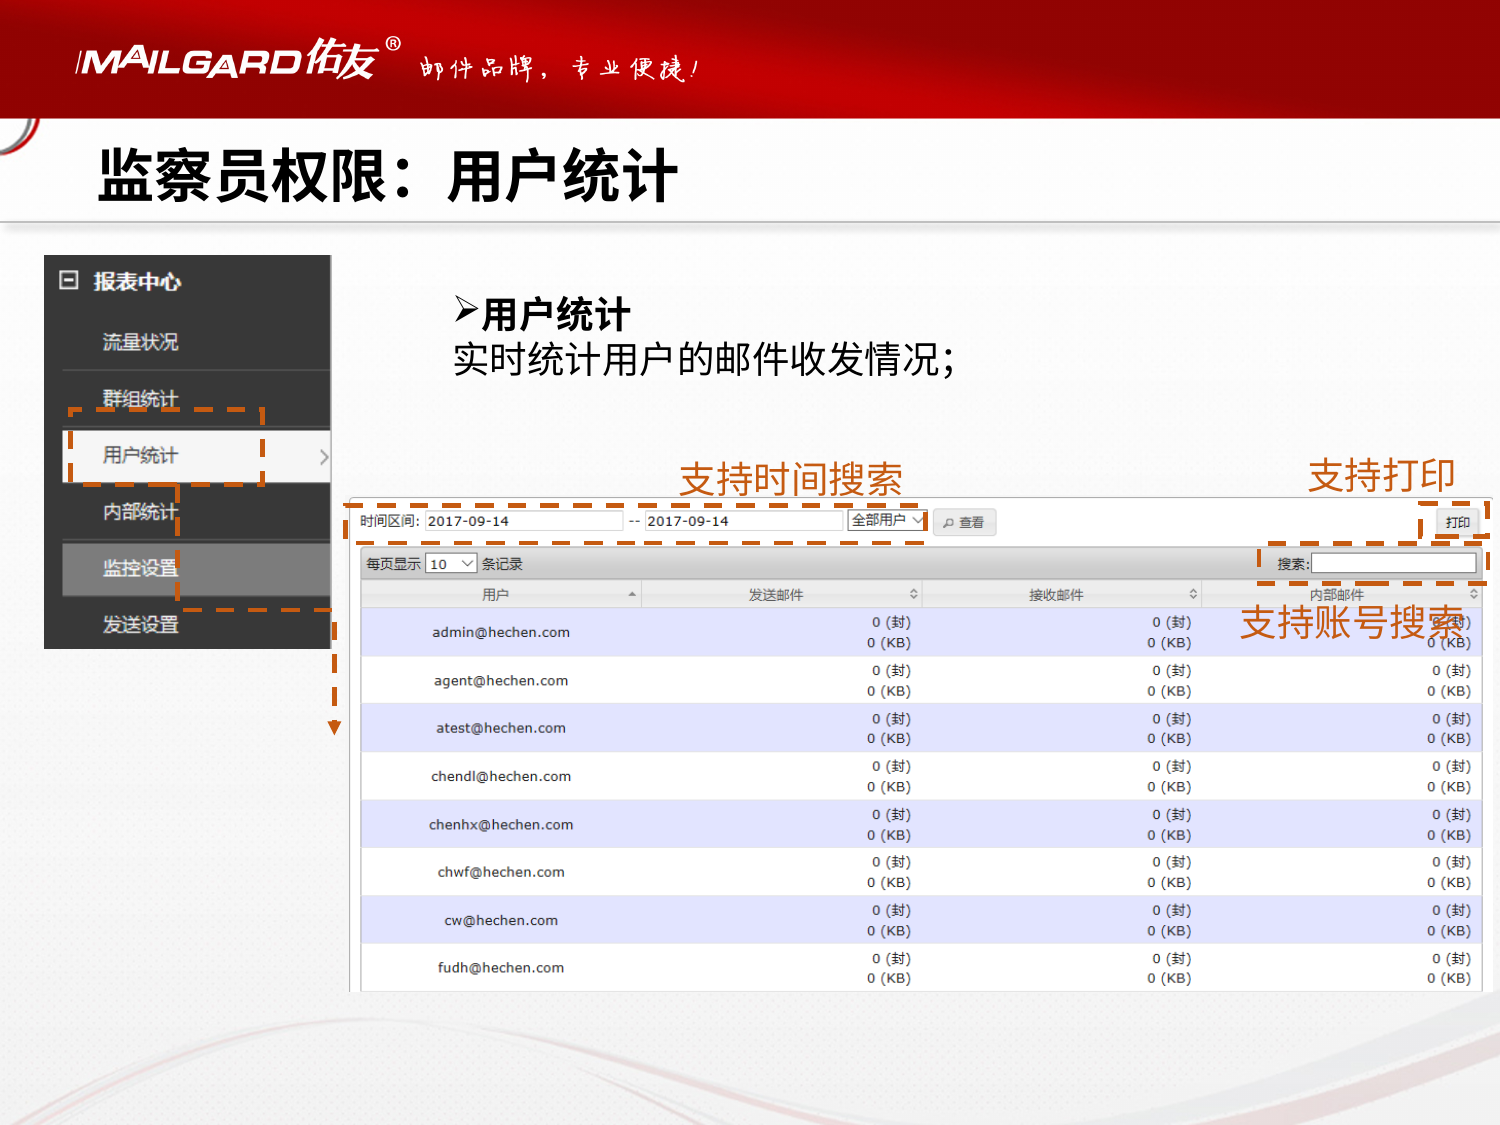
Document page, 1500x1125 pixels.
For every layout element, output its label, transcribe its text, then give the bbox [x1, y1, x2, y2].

text_box 支持打印 [1292, 444, 1488, 495]
text_box 监察员权限：用户统计 [82, 131, 1008, 217]
picture [0, 223, 1500, 1125]
text_box 支持时间搜索 [664, 448, 983, 495]
text_box 用户统计 实时统计用户的邮件收发情况； [437, 283, 1435, 389]
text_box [130, 531, 382, 689]
picture [0, 0, 1500, 221]
